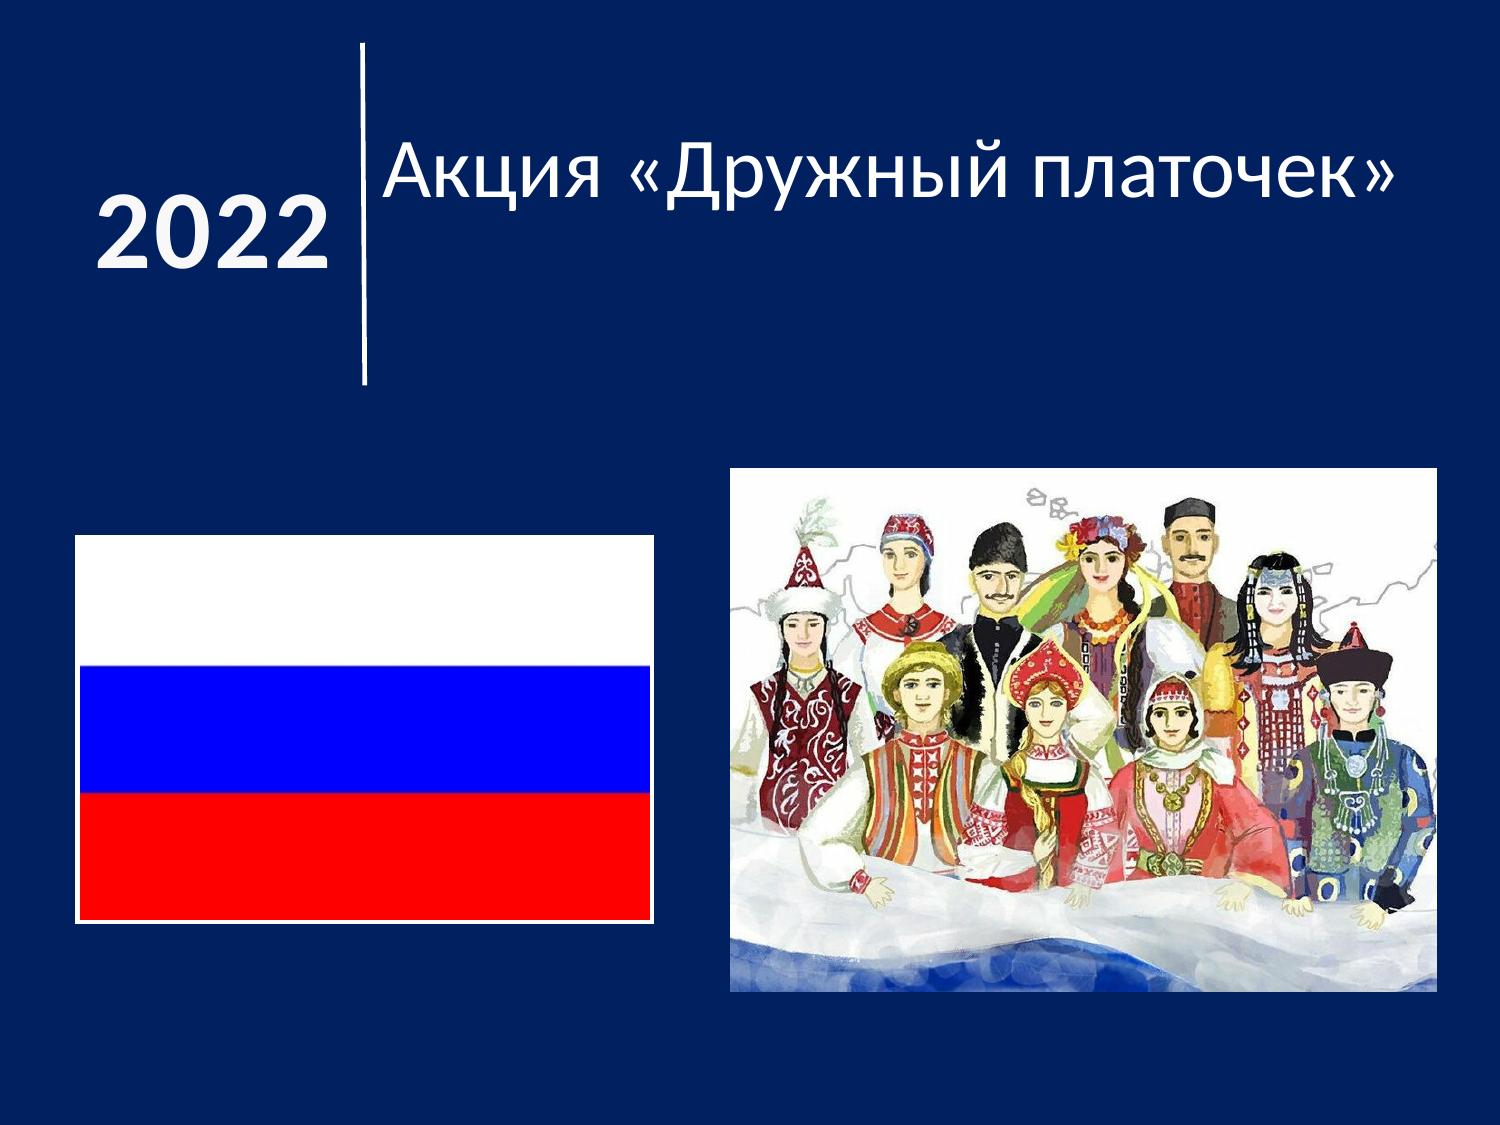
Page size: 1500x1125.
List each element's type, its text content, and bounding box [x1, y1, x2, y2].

title Акция «Дружный платочек» [370, 101, 1437, 225]
text_box 2022 [79, 148, 347, 299]
picture [79, 539, 650, 920]
picture [730, 467, 1437, 992]
